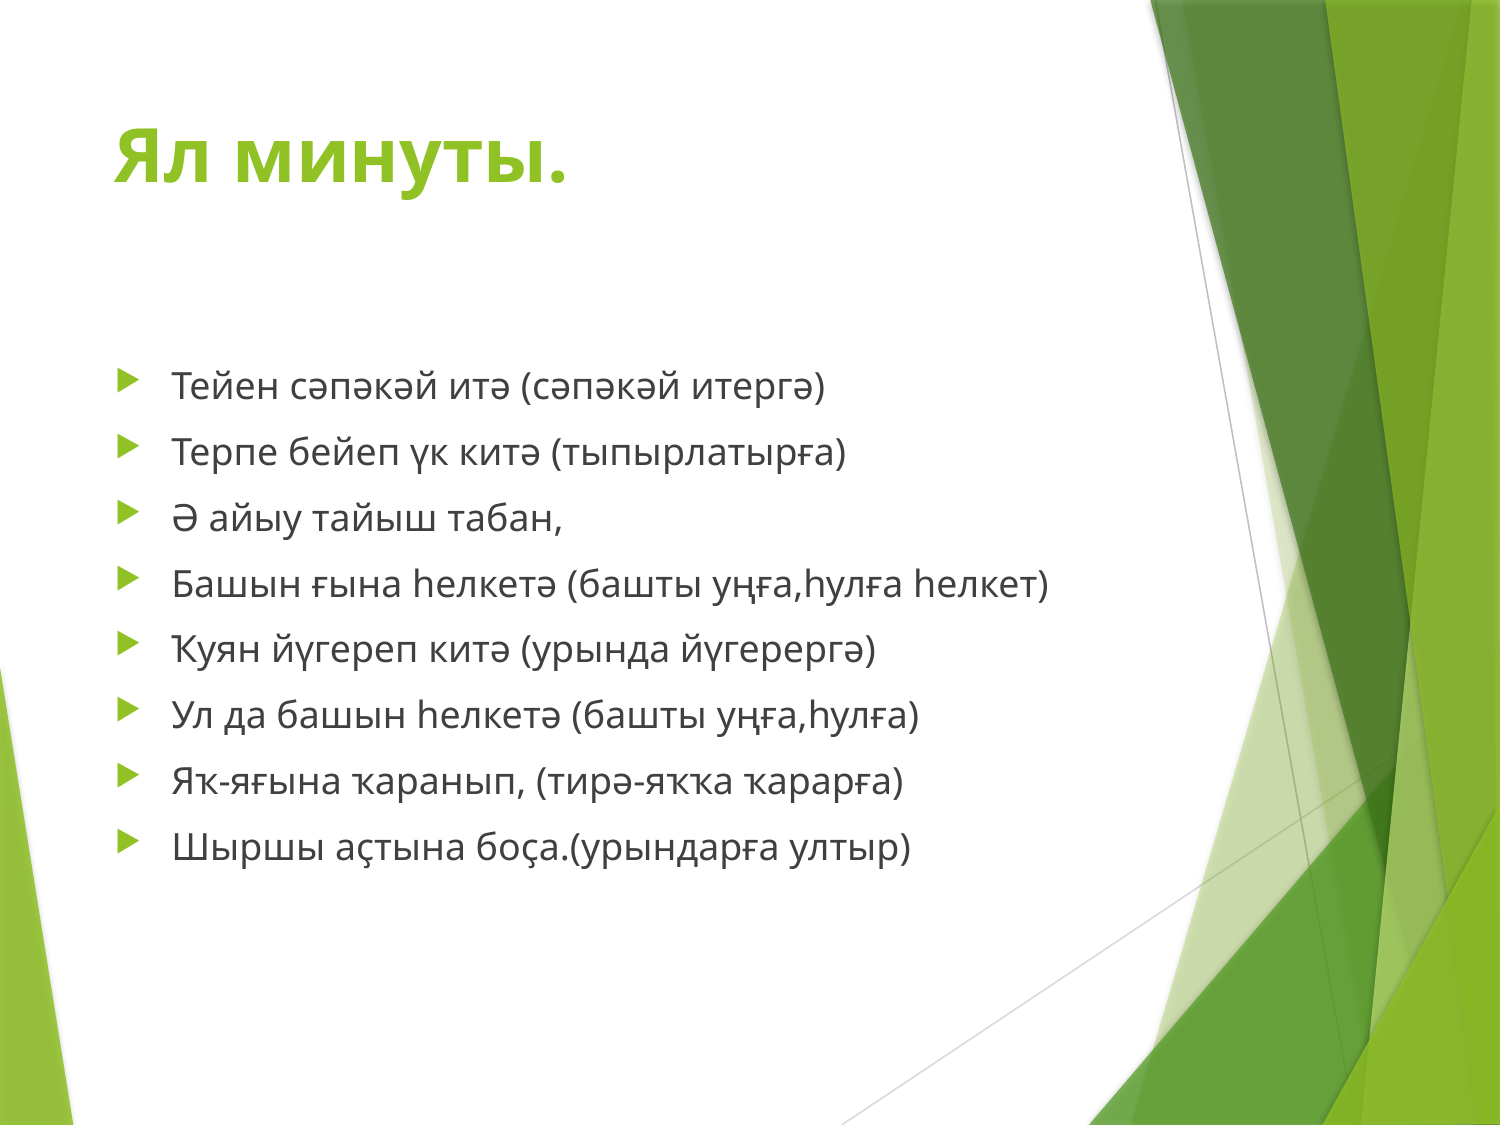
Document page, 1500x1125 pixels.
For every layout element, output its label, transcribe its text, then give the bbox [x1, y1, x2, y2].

title Ял минуты. [99, 99, 1142, 317]
list Тейен сәпәкәй итә (сәпәкәй итергә) Терпе бейеп үк китә (тыпырлатырға) Ә айыу тайыш табан, Башын ғына һелкетә (башты уңға,һулға һелкет) Ҡуян йүгереп китә (урында йүгерергә) Ул да башын һелкетә (башты уңға,һулға) Яҡ-яғына ҡаранып, (тирә-яҡҡа ҡарарға) Шыршы аҫтына боҫа.(урындарға ултыр) [99, 354, 1142, 992]
